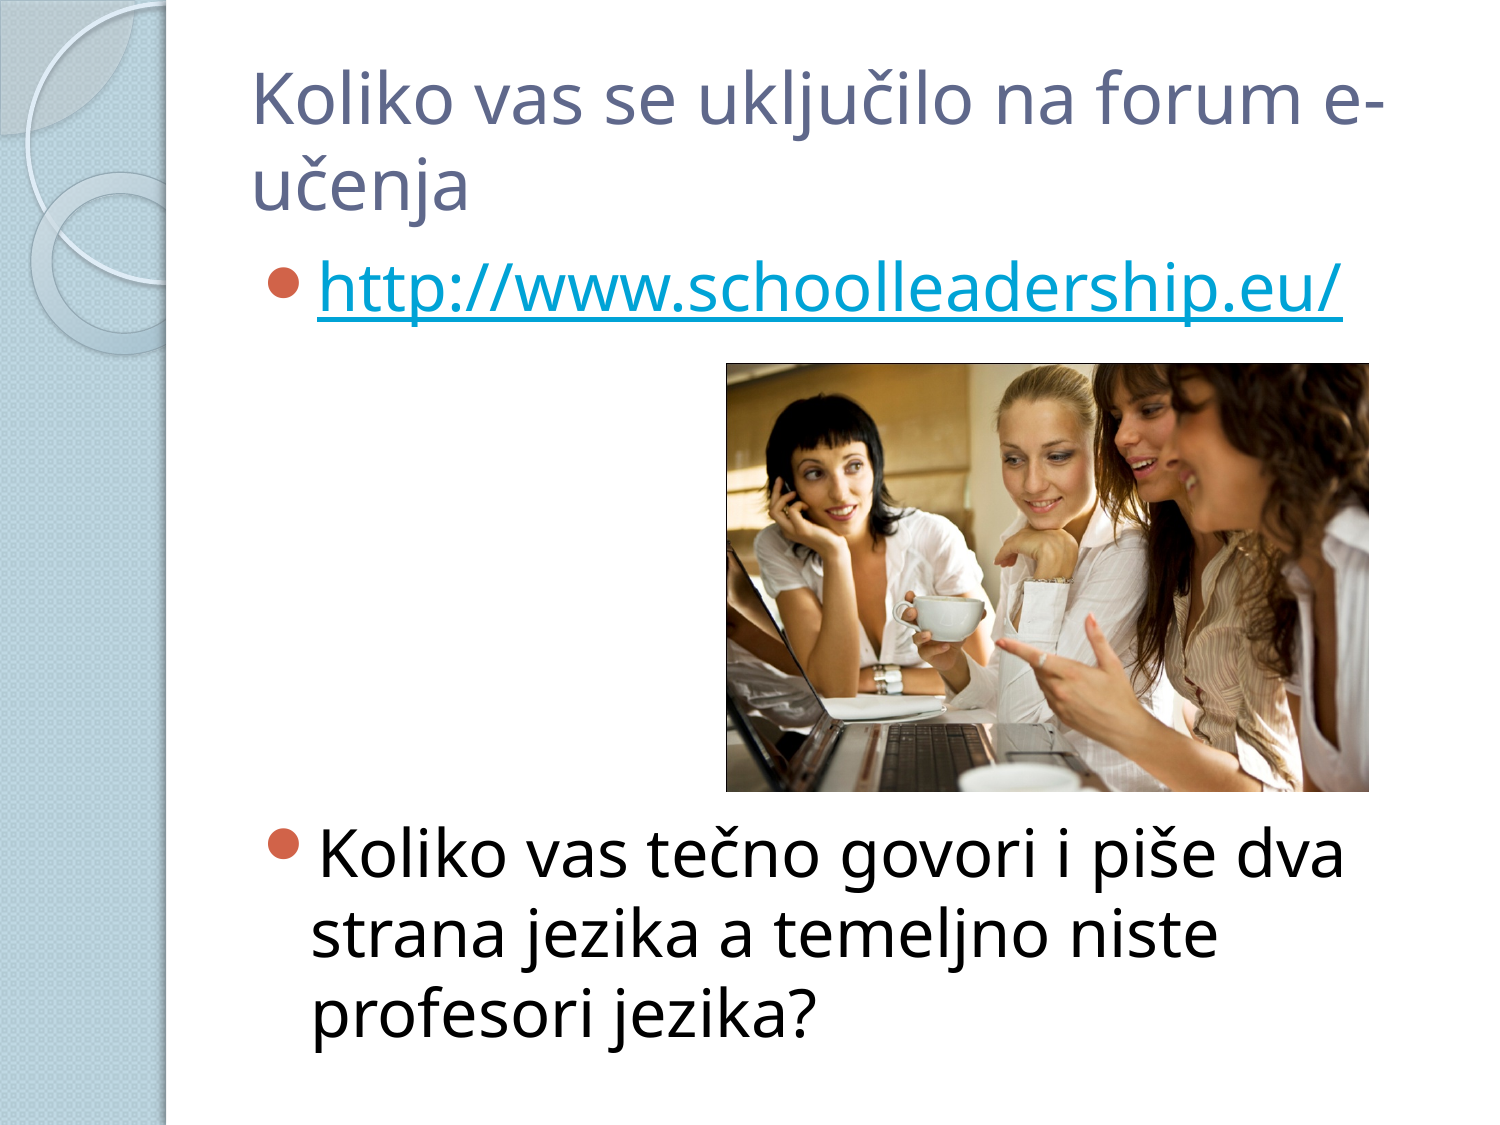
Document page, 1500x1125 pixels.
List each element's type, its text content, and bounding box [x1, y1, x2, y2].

title Koliko vas se uključilo na forum e-učenja [235, 45, 1466, 233]
picture [726, 362, 1369, 793]
list http://www.schoolleadership.eu/ Koliko vas tečno govori i piše dva strana jezika a temeljno niste profesori jezika? [235, 237, 1466, 1025]
